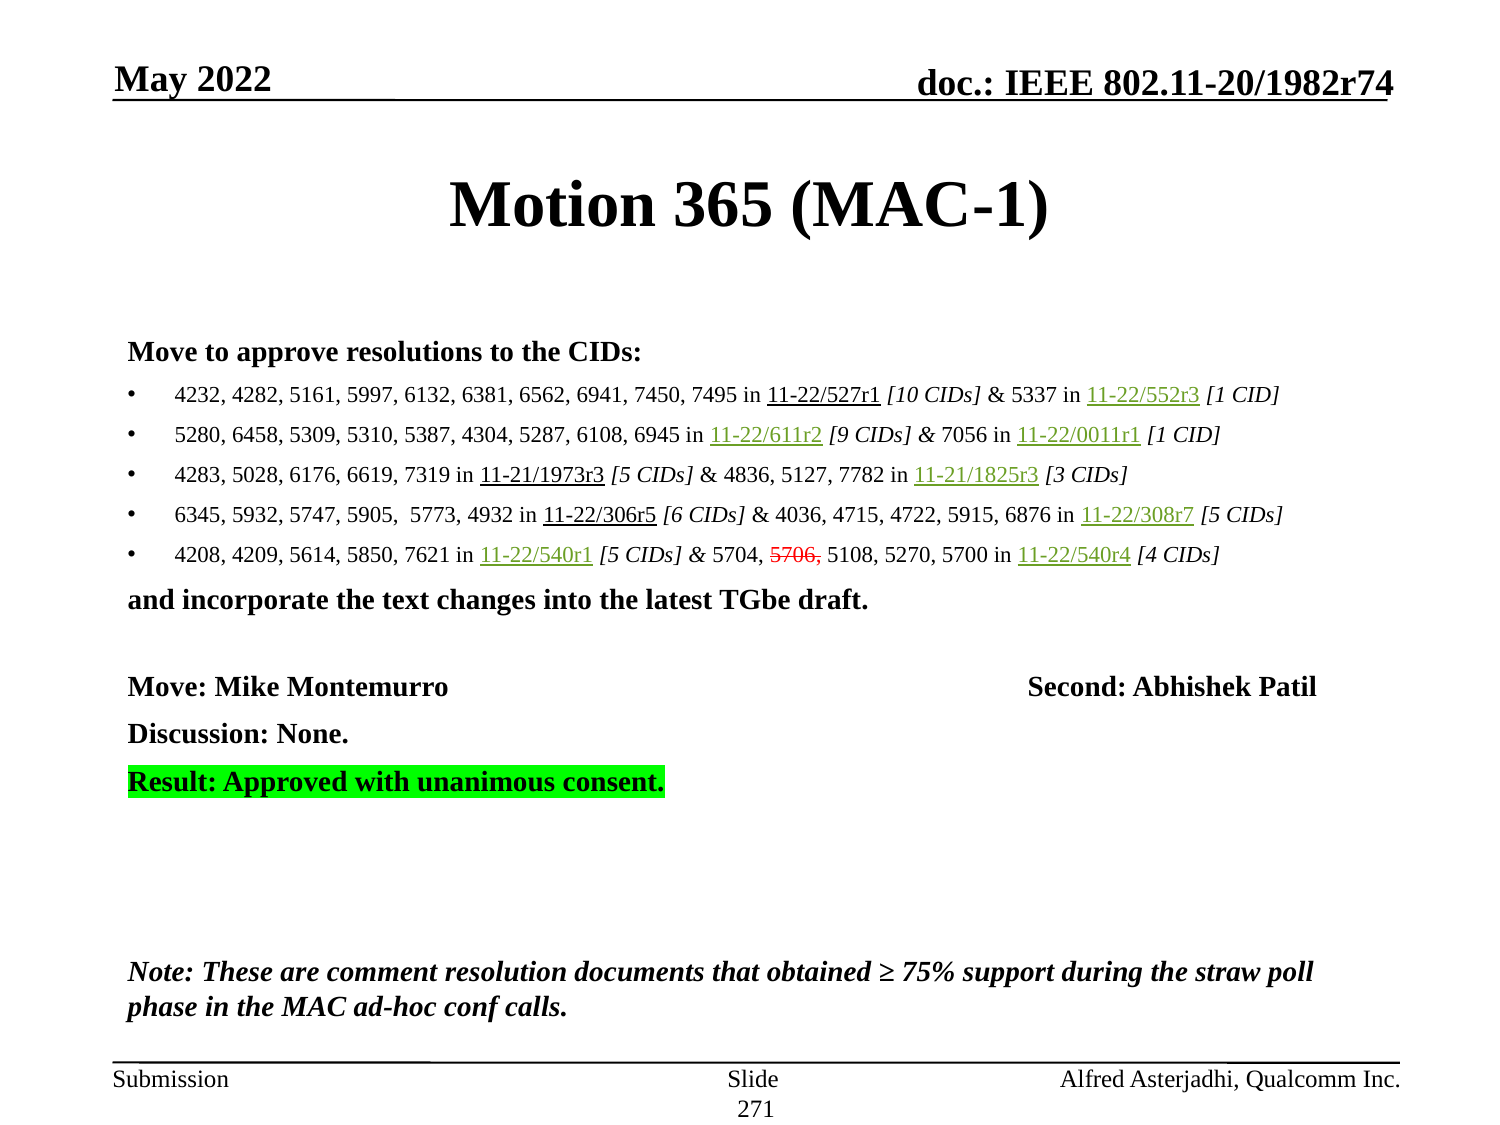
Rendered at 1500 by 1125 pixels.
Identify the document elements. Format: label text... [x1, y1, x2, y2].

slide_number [114, 54, 423, 100]
title Motion 365 (MAC-1) [112, 112, 1388, 288]
footer Alfred Asterjadhi, Qualcomm Inc. [878, 1061, 1402, 1093]
slide_number Slide 271 [712, 1061, 800, 1123]
list Move to approve resolutions to the CIDs: 4232, 4282, 5161, 5997, 6132, 6381, 6562, 6941, 7450, 7495 in 11-22/527r1 [10 CIDs] & 5337 in 11-22/552r3 [1 CID] 5280, 6458, 5309, 5310, 5387, 4304, 5287, 6108, 6945 in 11-22/611r2 [9 CIDs] & 7056 in 11-22/0011r1 [1 CID] 4283, 5028, 6176, 6619, 7319 in 11-21/1973r3 [5 CIDs] & 4836, 5127, 7782 in 11-21/1825r3 [3 CIDs] 6345, 5932, 5747, 5905, 5773, 4932 in 11-22/306r5 [6 CIDs] & 4036, 4715, 4722, 5915, 6876 in 11-22/308r7 [5 CIDs] 4208, 4209, 5614, 5850, 7621 in 11-22/540r1 [5 CIDs] & 5704, 5706, 5108, 5270, 5700 in 11-22/540r4 [4 CIDs] and incorporate the text changes into the latest TGbe draft. Move: Mike Montemurro Second: Abhishek Patil Discussion: None. Result: Approved with unanimous consent. Note: These are comment resolution documents that obtained ≥ 75% support during the straw poll phase in the MAC ad-hoc conf calls. [112, 324, 1388, 1063]
